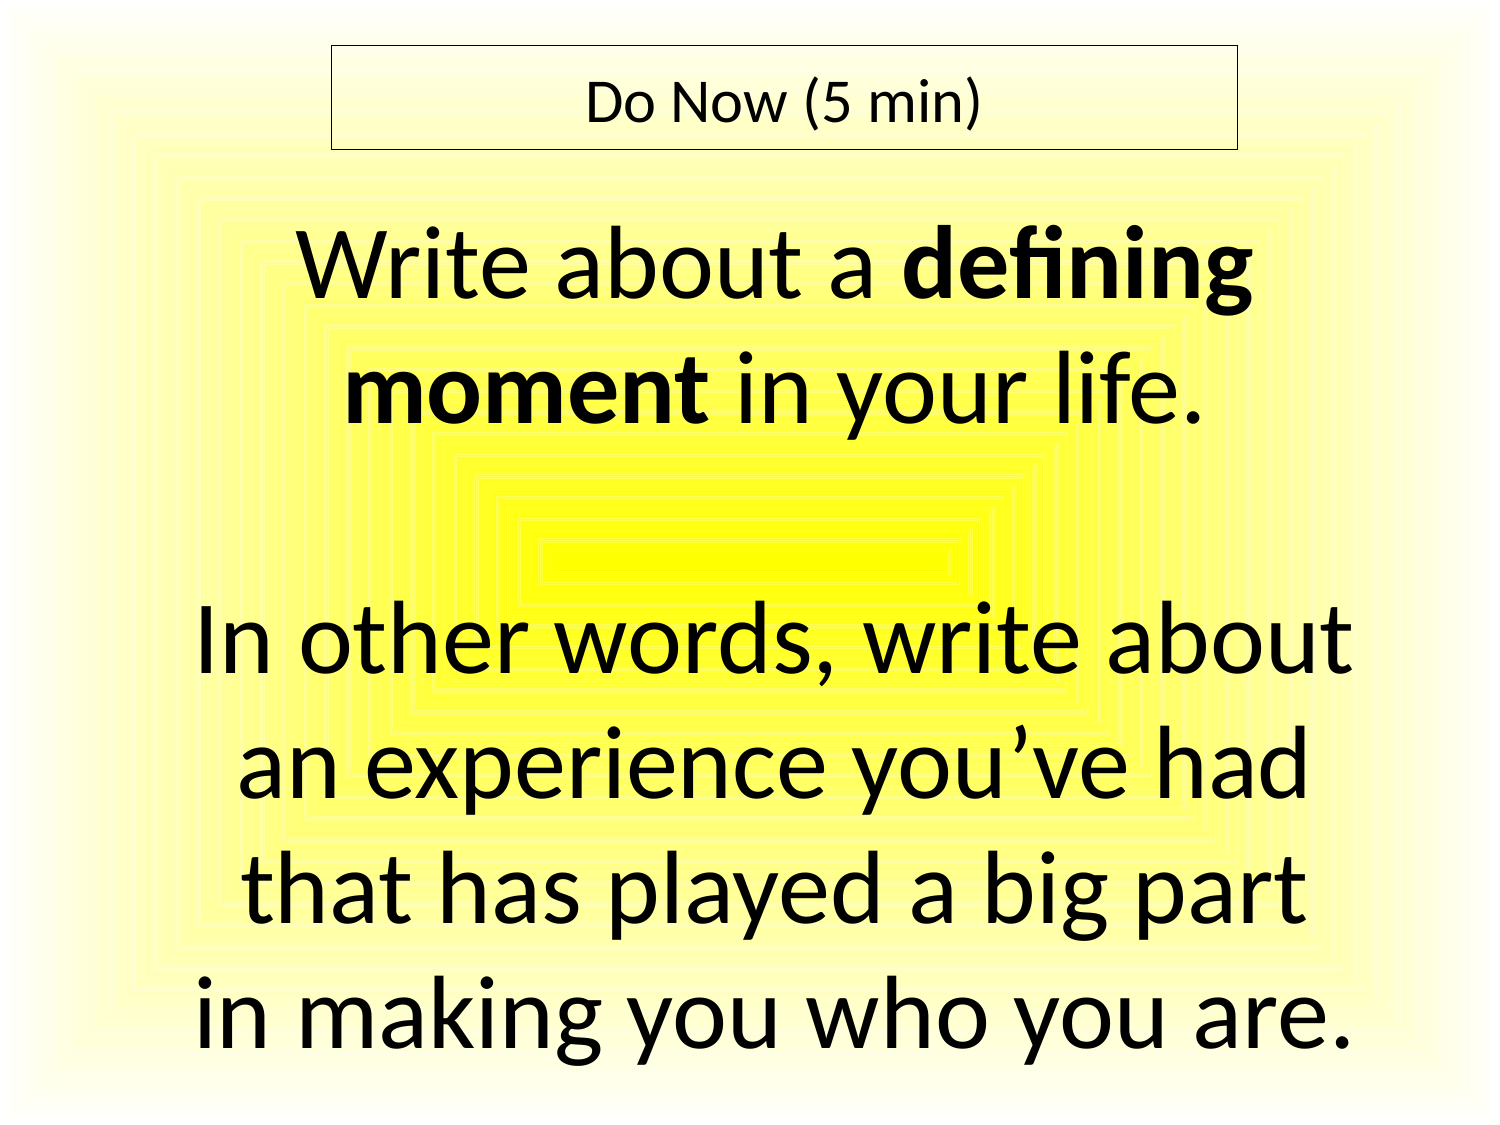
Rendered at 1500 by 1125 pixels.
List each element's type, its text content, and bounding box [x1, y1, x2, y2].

text_box Do Now (5 min) [331, 45, 1238, 150]
text_box Write about a defining moment in your life. In other words, write about an experience you’ve had that has played a big part in making you who you are. [174, 187, 1375, 1077]
